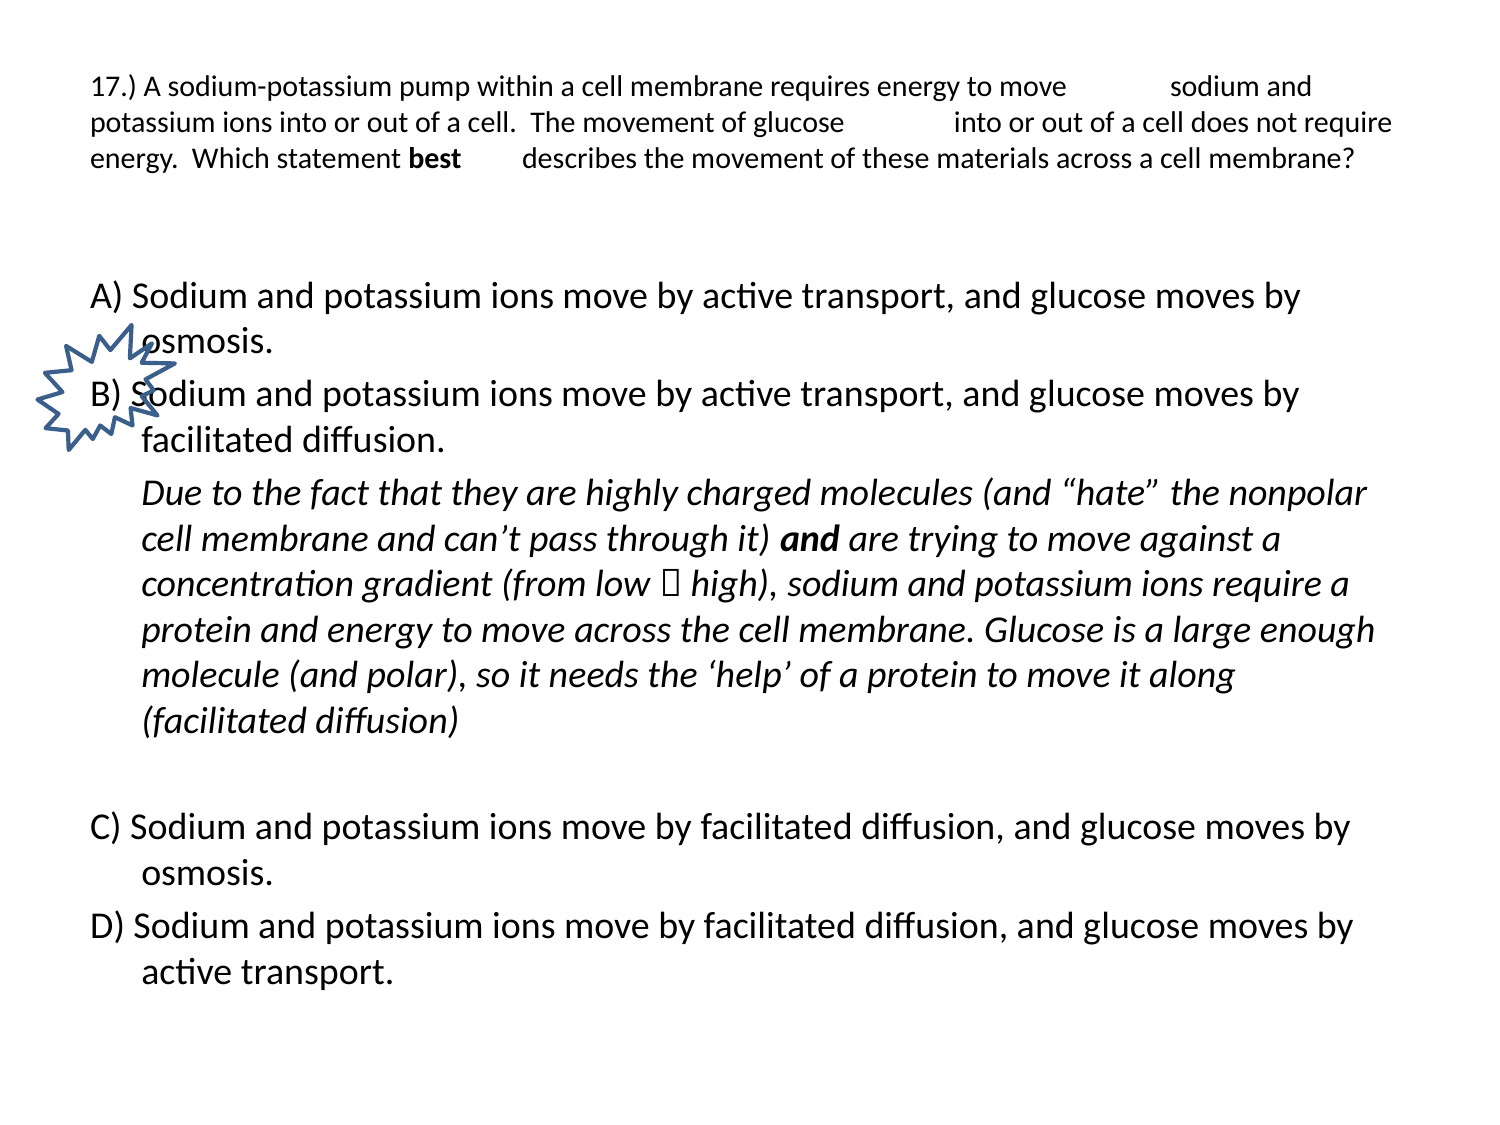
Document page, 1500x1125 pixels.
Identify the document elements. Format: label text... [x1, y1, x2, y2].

title 17.) A sodium-potassium pump within a cell membrane requires energy to move sodium and potassium ions into or out of a cell. The movement of glucose into or out of a cell does not require energy. Which statement best describes the movement of these materials across a cell membrane? [75, 45, 1425, 233]
text_box [35, 323, 177, 452]
list A) Sodium and potassium ions move by active transport, and glucose moves by osmosis. B) Sodium and potassium ions move by active transport, and glucose moves by facilitated diffusion. Due to the fact that they are highly charged molecules (and “hate” the nonpolar cell membrane and can’t pass through it) and are trying to move against a concentration gradient (from low  high), sodium and potassium ions require a protein and energy to move across the cell membrane. Glucose is a large enough molecule (and polar), so it needs the ‘help’ of a protein to move it along (facilitated diffusion) C) Sodium and potassium ions move by facilitated diffusion, and glucose moves by osmosis. D) Sodium and potassium ions move by facilitated diffusion, and glucose moves by active transport. [75, 262, 1425, 1005]
